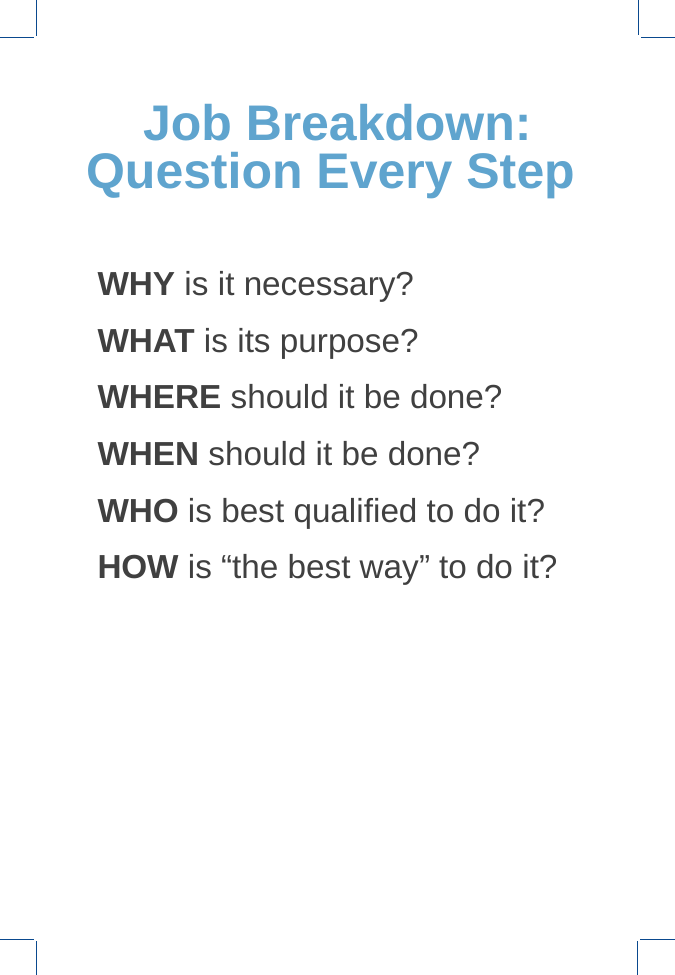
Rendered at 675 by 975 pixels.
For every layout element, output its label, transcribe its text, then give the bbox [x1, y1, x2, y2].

list WHY is it necessary? WHAT is its purpose? WHERE should it be done? WHEN should it be done? WHO is best qualified to do it? HOW is “the best way” to do it? [97, 262, 578, 909]
title Job Breakdown: Question Every Step [75, 100, 600, 198]
